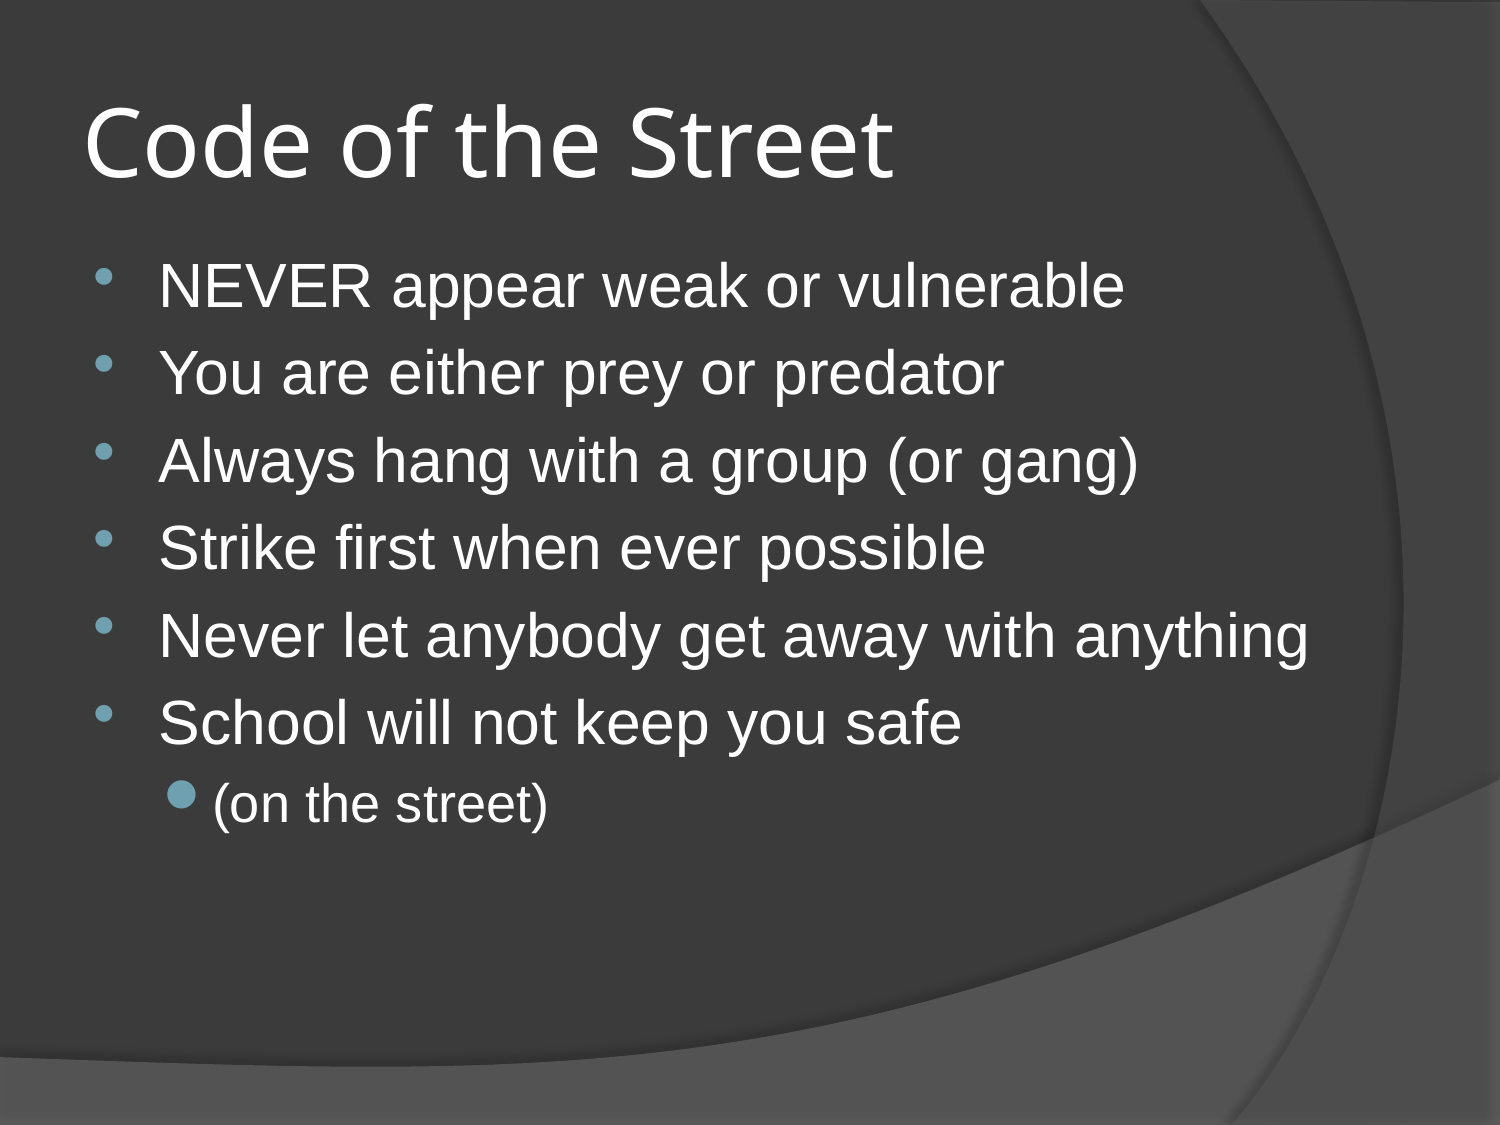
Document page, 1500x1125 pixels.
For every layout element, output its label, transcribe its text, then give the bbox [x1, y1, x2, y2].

title Code of the Street [75, 45, 1300, 233]
list NEVER appear weak or vulnerable You are either prey or predator Always hang with a group (or gang) Strike first when ever possible Never let anybody get away with anything School will not keep you safe (on the street) [75, 237, 1425, 1050]
